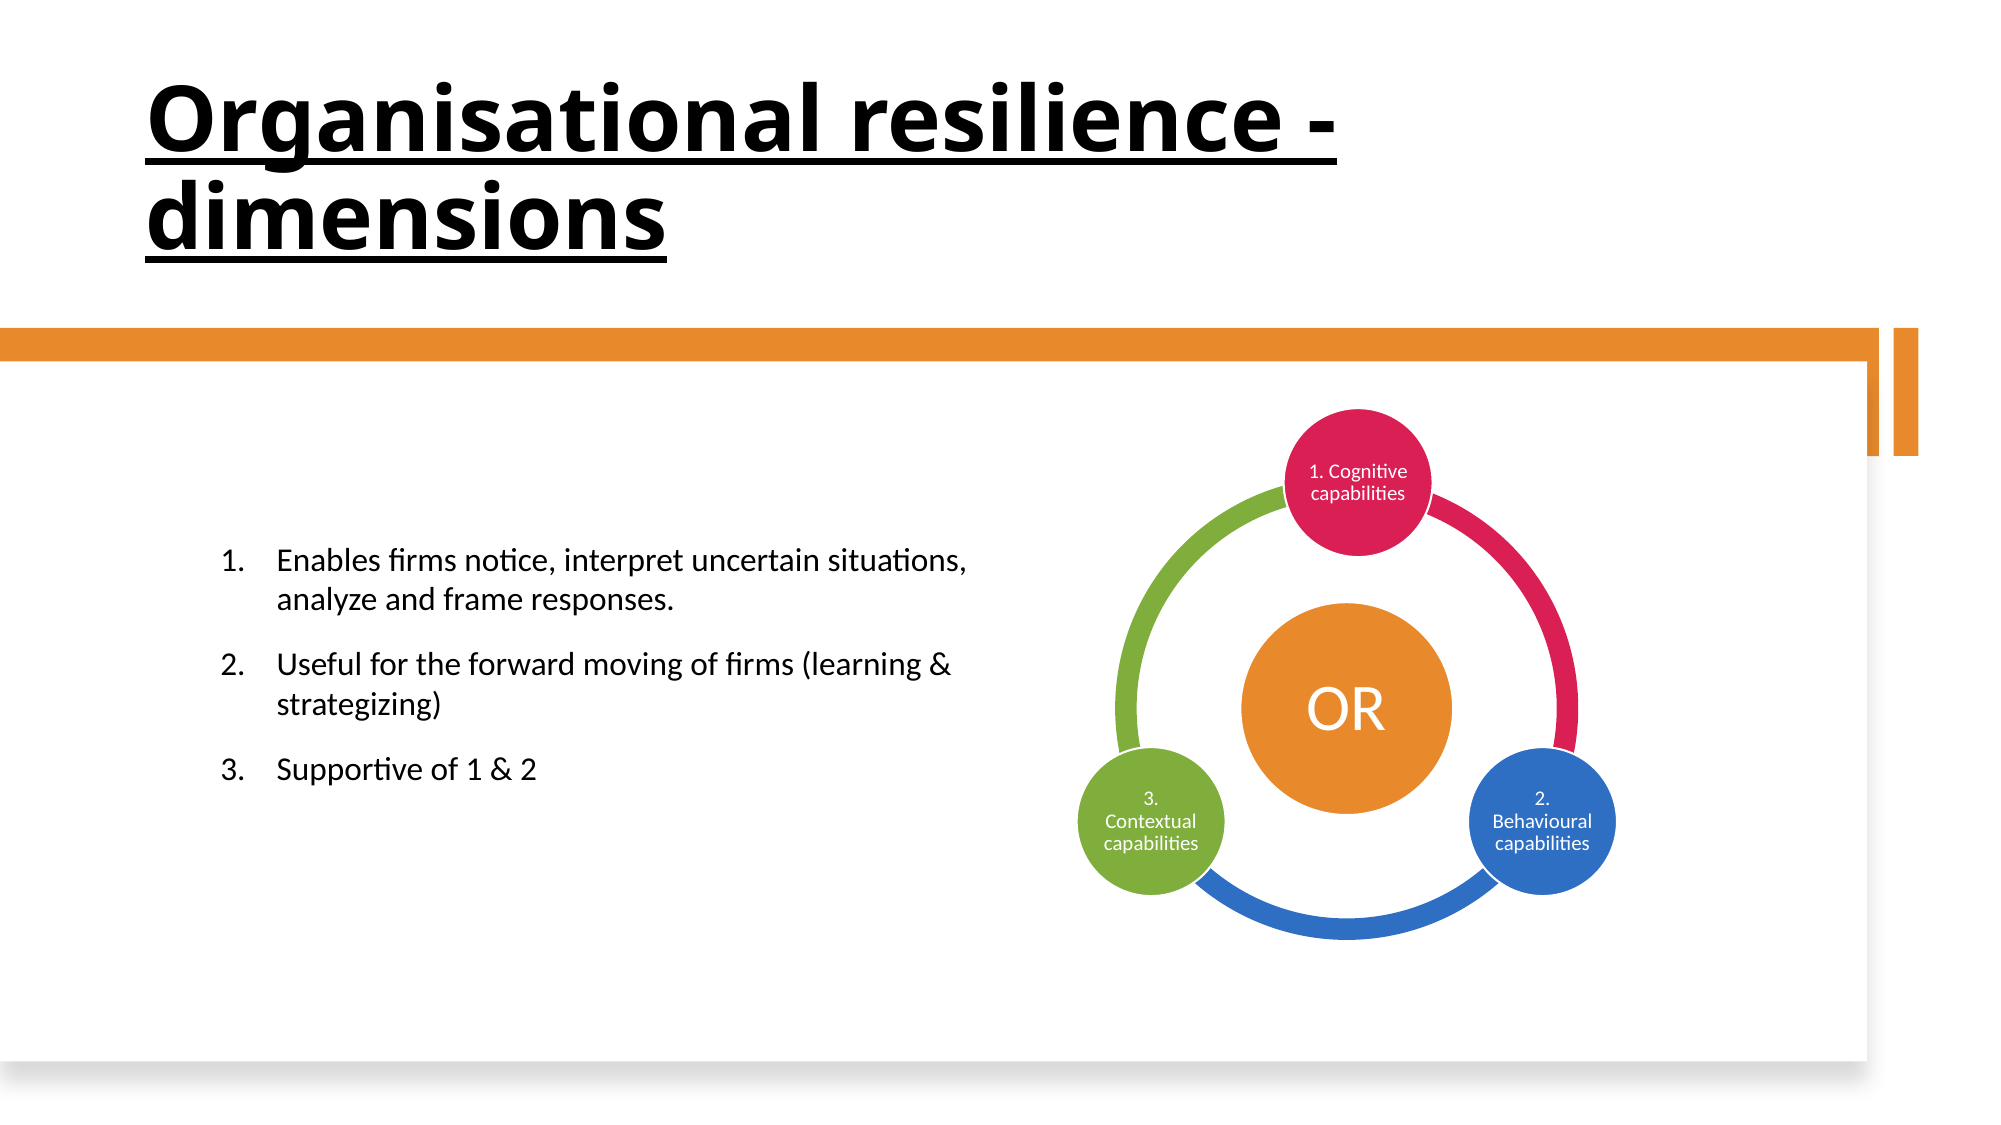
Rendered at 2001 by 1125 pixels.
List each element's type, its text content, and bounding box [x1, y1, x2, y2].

text_box [0, 360, 1868, 1062]
text_box [0, 327, 1880, 404]
text_box [0, 0, 2000, 1125]
text_box Enables firms notice, interpret uncertain situations, analyze and frame responses. Useful for the forward moving of firms (learning & strategizing) Supportive of 1 & 2 [176, 489, 944, 835]
text_box [1893, 327, 1919, 457]
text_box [944, 407, 1749, 970]
text_box Organisational resilience - dimensions [130, 63, 1782, 277]
